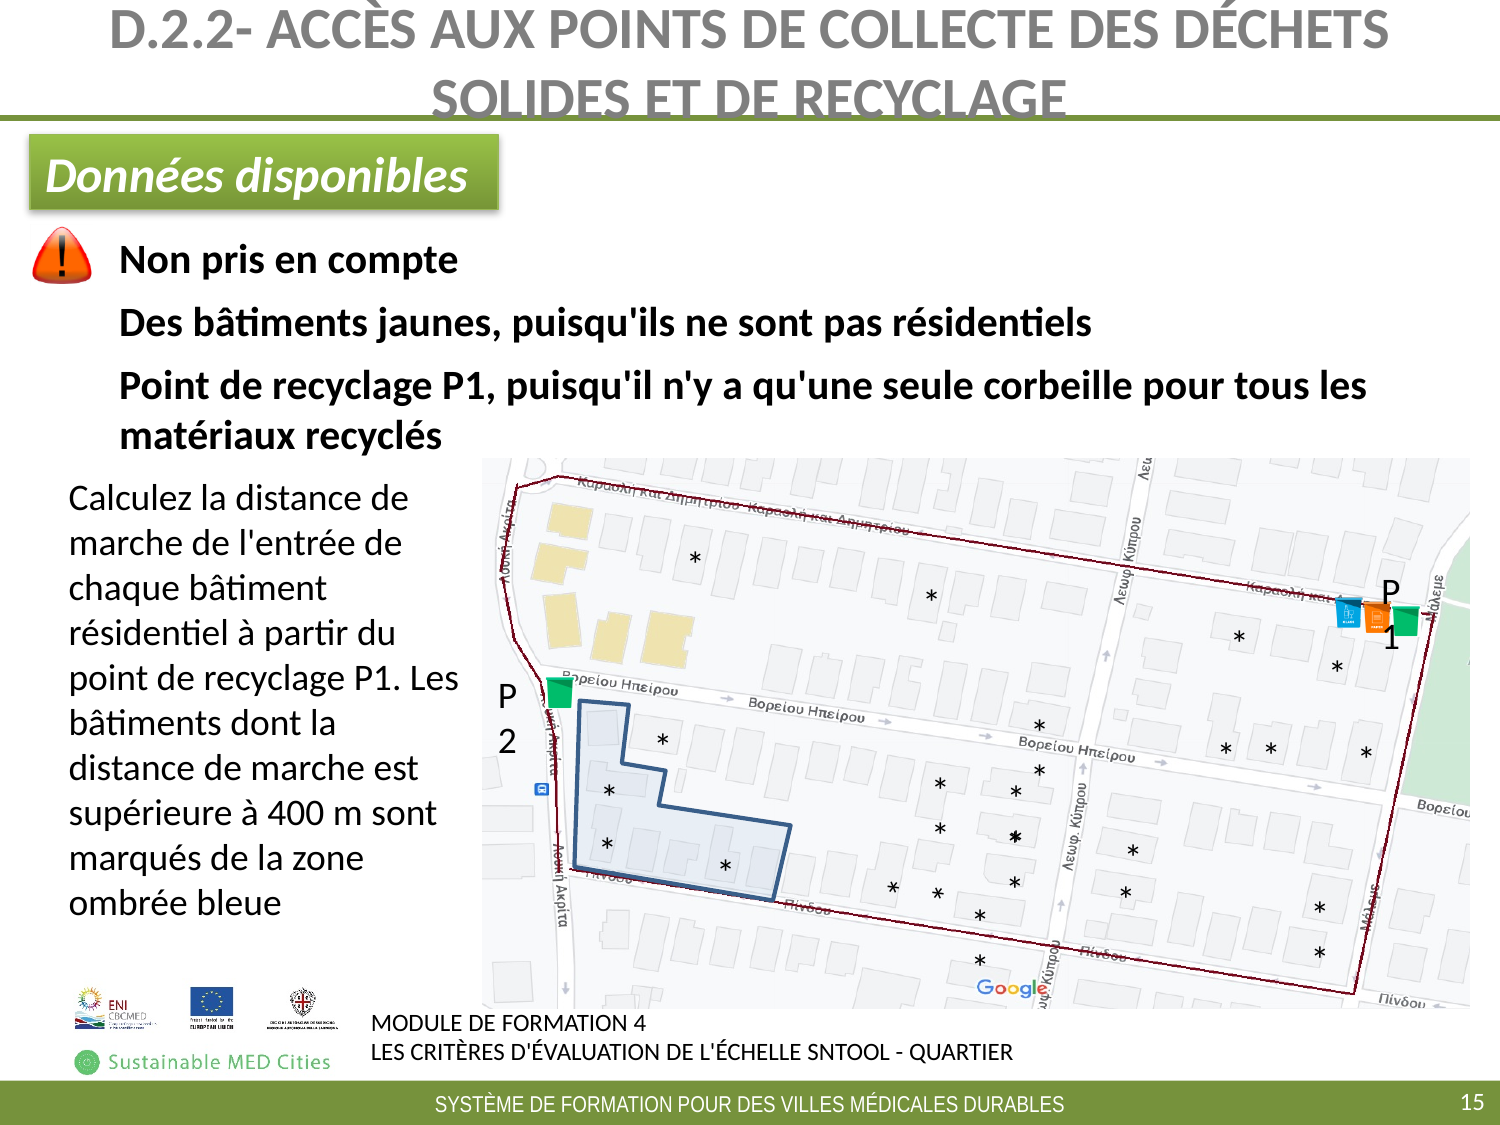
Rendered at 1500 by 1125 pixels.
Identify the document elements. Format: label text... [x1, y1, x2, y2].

text_box Non pris en compte Des bâtiments jaunes, puisqu'ils ne sont pas résidentiels Point de recyclage P1, puisqu'il n'y a qu'une seule corbeille pour tous les matériaux recyclés [104, 224, 1470, 465]
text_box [482, 458, 1470, 1009]
text_box Calculez la distance de marche de l'entrée de chaque bâtiment résidentiel à partir du point de recyclage P1. Les bâtiments dont la distance de marche est supérieure à 400 m sont marqués de la zone ombrée bleue [53, 465, 477, 931]
slide_number ‹#› [1149, 1079, 1500, 1121]
text_box D.2.2- ACCÈS AUX POINTS DE COLLECTE DES DÉCHETS SOLIDES ET DE RECYCLAGE [0, 0, 1500, 121]
picture [29, 224, 93, 286]
picture [62, 978, 356, 1080]
text_box Données disponibles [30, 134, 498, 210]
